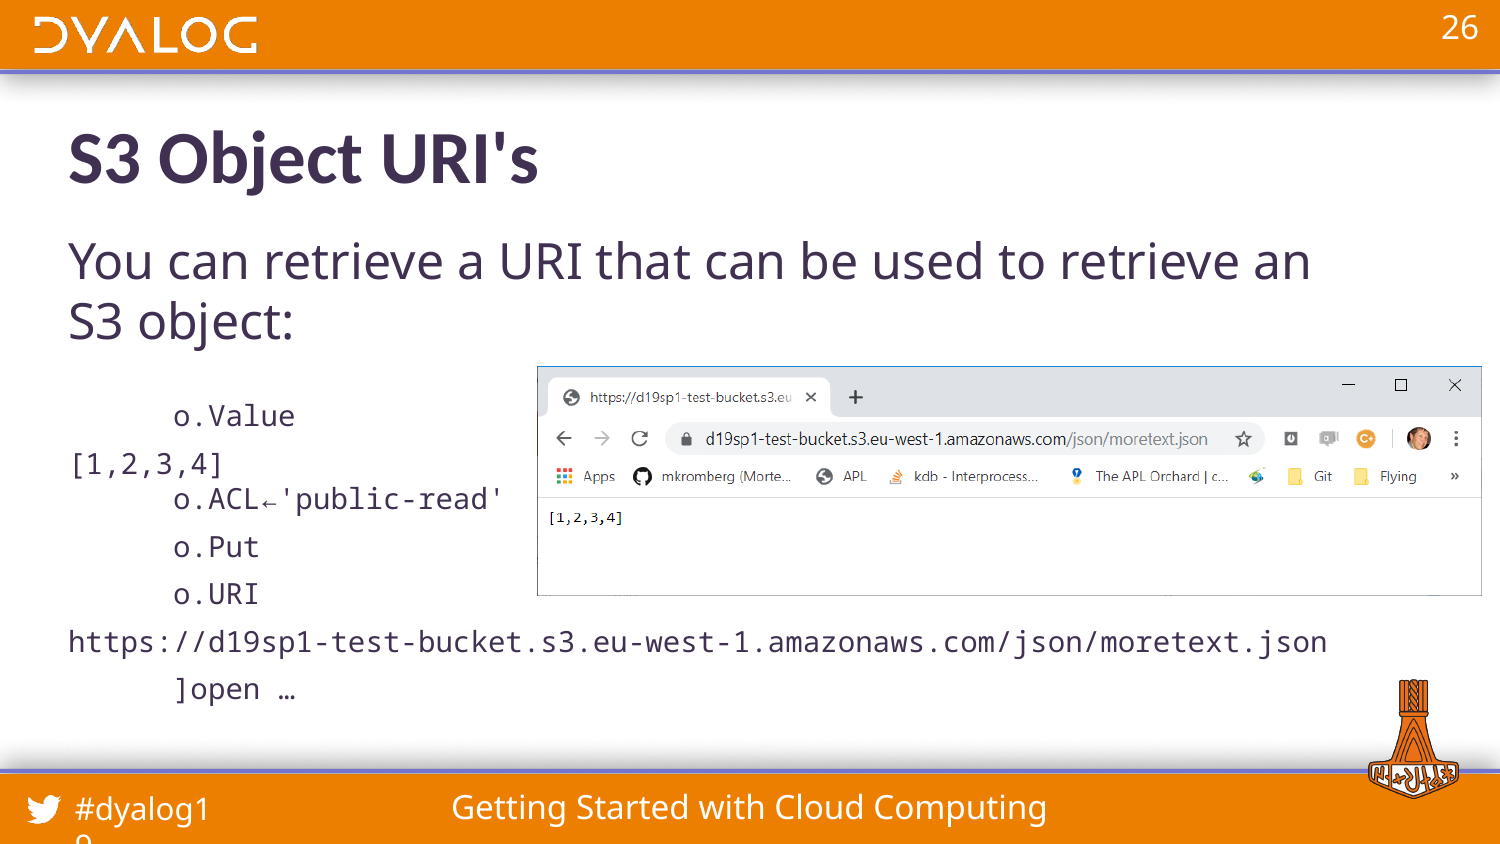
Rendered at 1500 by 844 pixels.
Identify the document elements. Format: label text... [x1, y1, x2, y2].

picture [0, 0, 1500, 108]
picture [0, 679, 1500, 844]
list You can retrieve a URI that can be used to retrieve an S3 object: o.Value [1,2,3,4] o.ACL←'public-read' o.Put o.URI https://d19sp1-test-bucket.s3.eu-west-1.amazonaws.com/json/moretext.json ]open … [53, 222, 1376, 740]
picture [537, 365, 1483, 596]
title S3 Object URI's [53, 104, 1444, 202]
